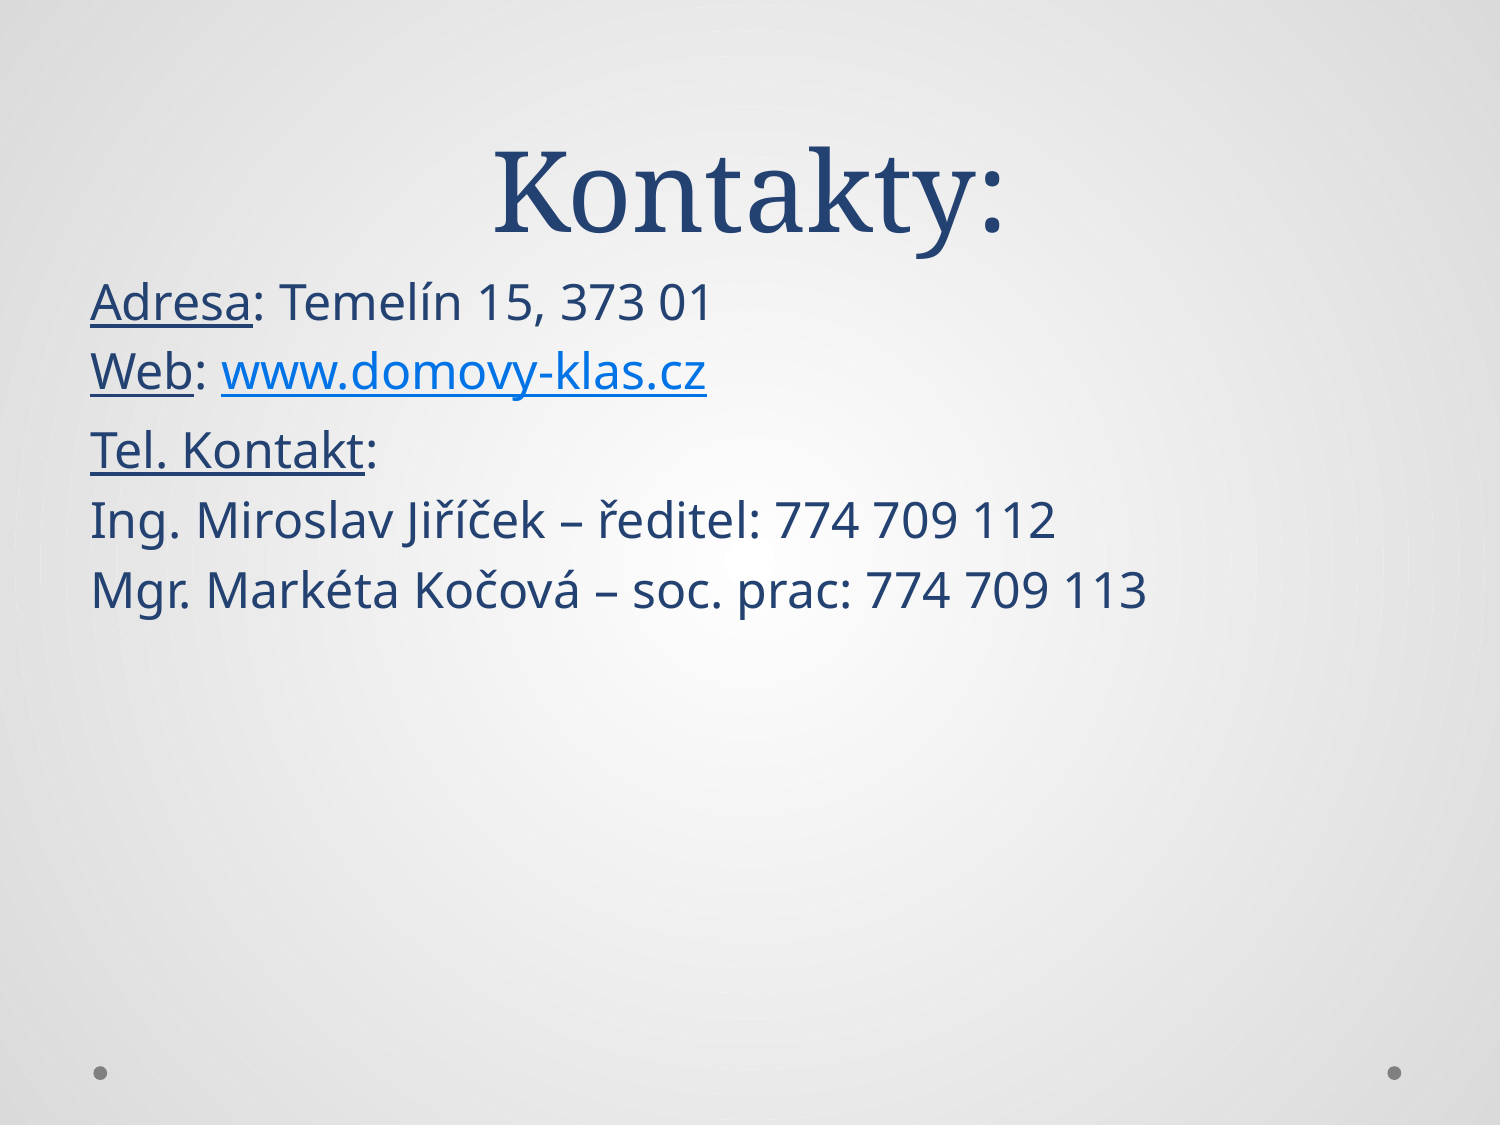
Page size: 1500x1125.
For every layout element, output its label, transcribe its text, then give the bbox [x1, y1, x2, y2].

title Kontakty: [75, 0, 1425, 262]
list Adresa: Temelín 15, 373 01 Web: www.domovy-klas.cz Tel. Kontakt: Ing. Miroslav Jiříček – ředitel: 774 709 112 Mgr. Markéta Kočová – soc. prac: 774 709 113 [75, 262, 1425, 1005]
